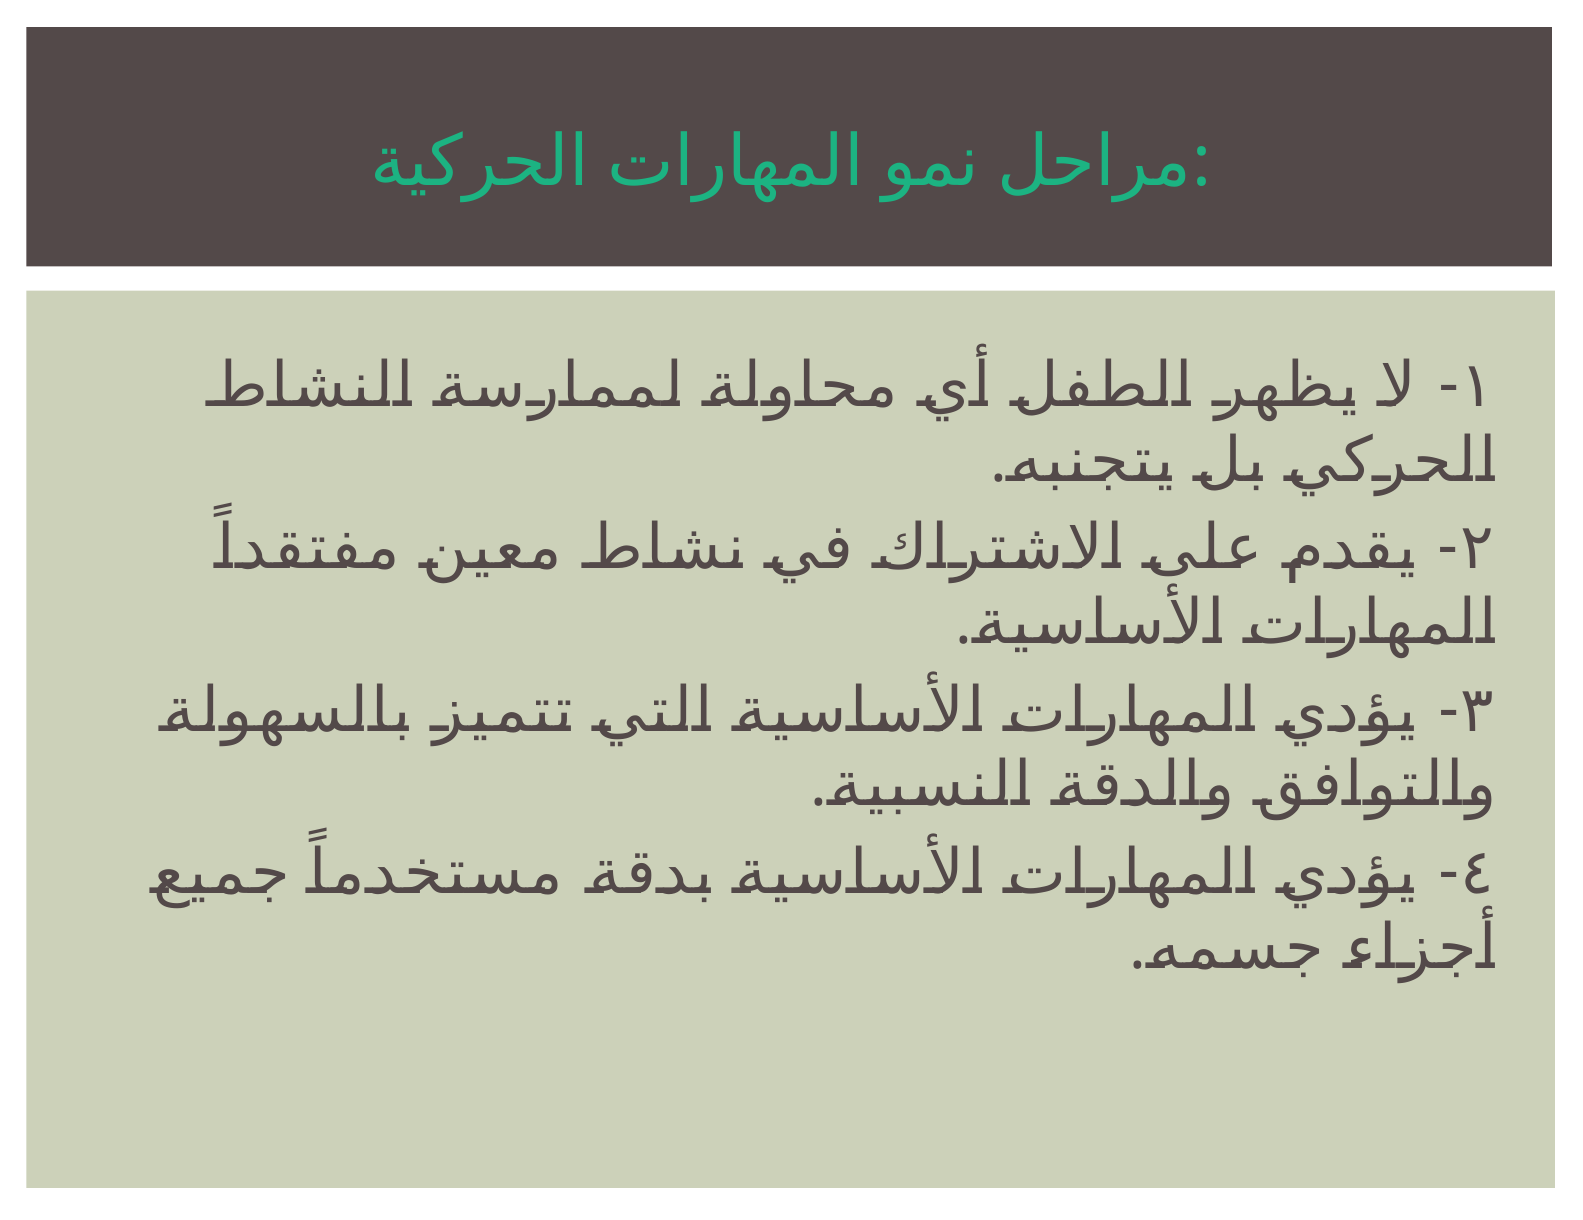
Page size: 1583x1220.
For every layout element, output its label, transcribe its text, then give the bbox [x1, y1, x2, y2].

title مراحل نمو المهارات الحركية: [65, 63, 1517, 251]
list ١- لا يظهر الطفل أي محاولة لممارسة النشاط الحركي بل يتجنبه. ٢- يقدم على الاشتراك في نشاط معين مفتقداً المهارات الأساسية. ٣- يؤدي المهارات الأساسية التي تتميز بالسهولة والتوافق والدقة النسبية. ٤- يؤدي المهارات الأساسية بدقة مستخدماً جميع أجزاء جسمه. [65, 335, 1522, 1155]
